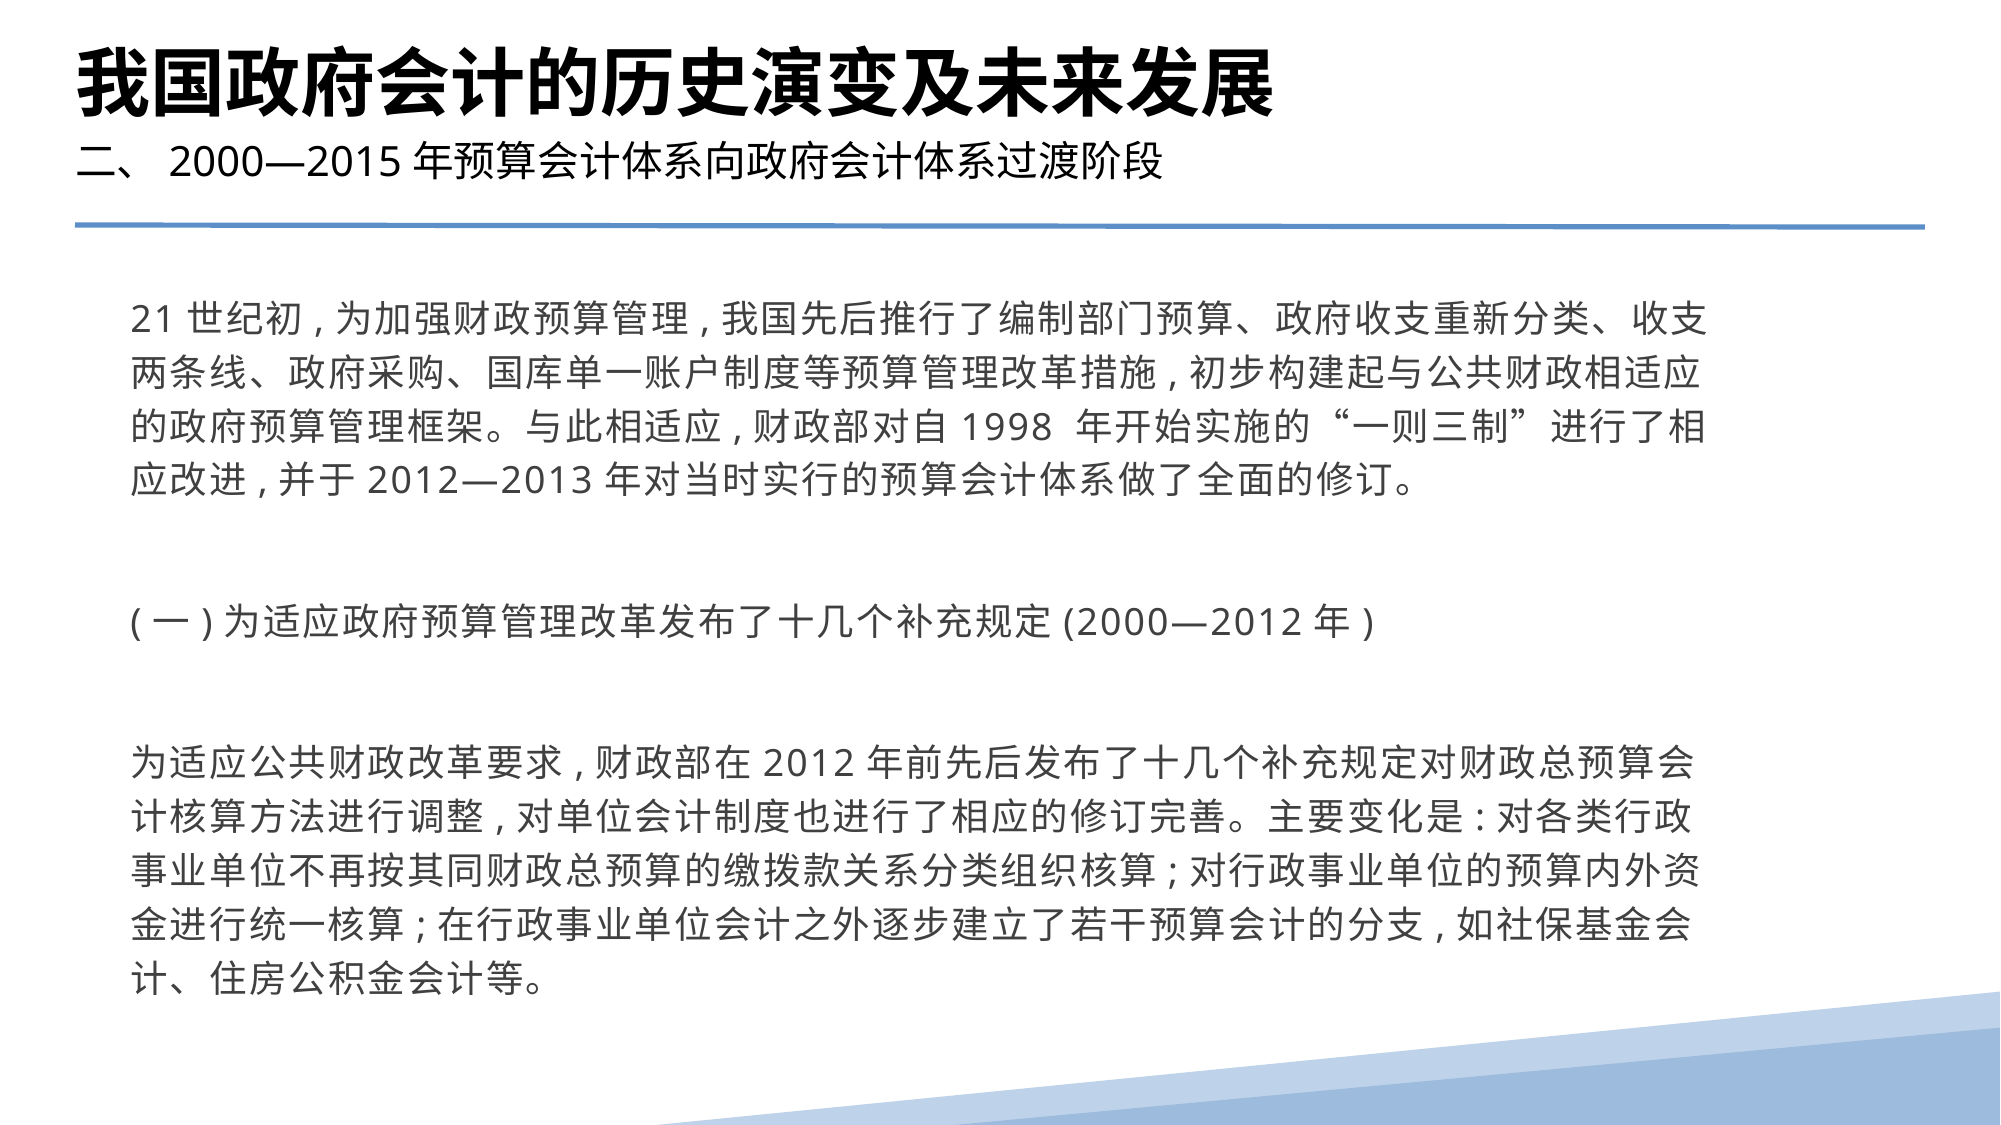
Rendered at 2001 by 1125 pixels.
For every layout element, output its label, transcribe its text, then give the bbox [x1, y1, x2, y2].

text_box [74, 224, 1925, 228]
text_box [656, 991, 2000, 1125]
text_box 我国政府会计的历史演变及未来发展 [75, 24, 1925, 124]
text_box 21世纪初,为加强财政预算管理,我国先后推行了编制部门预算、政府收支重新分类、收支两条线、政府采购、国库单一账户制度等预算管理改革措施,初步构建起与公共财政相适应的政府预算管理框架。与此相适应,财政部对自1998 年开始实施的“一则三制”进行了相应改进,并于2012—2013年对当时实行的预算会计体系做了全面的修订。 (一)为适应政府预算管理改革发布了十几个补充规定(2000—2012年) 为适应公共财政改革要求,财政部在2012年前先后发布了十几个补充规定对财政总预算会计核算方法进行调整,对单位会计制度也进行了相应的修订完善。主要变化是:对各类行政事业单位不再按其同财政总预算的缴拨款关系分类组织核算;对行政事业单位的预算内外资金进行统一核算;在行政事业单位会计之外逐步建立了若干预算会计的分支,如社保基金会计、住房公积金会计等。 [119, 274, 1740, 1012]
text_box 二、2000—2015年预算会计体系向政府会计体系过渡阶段 [75, 124, 1925, 200]
